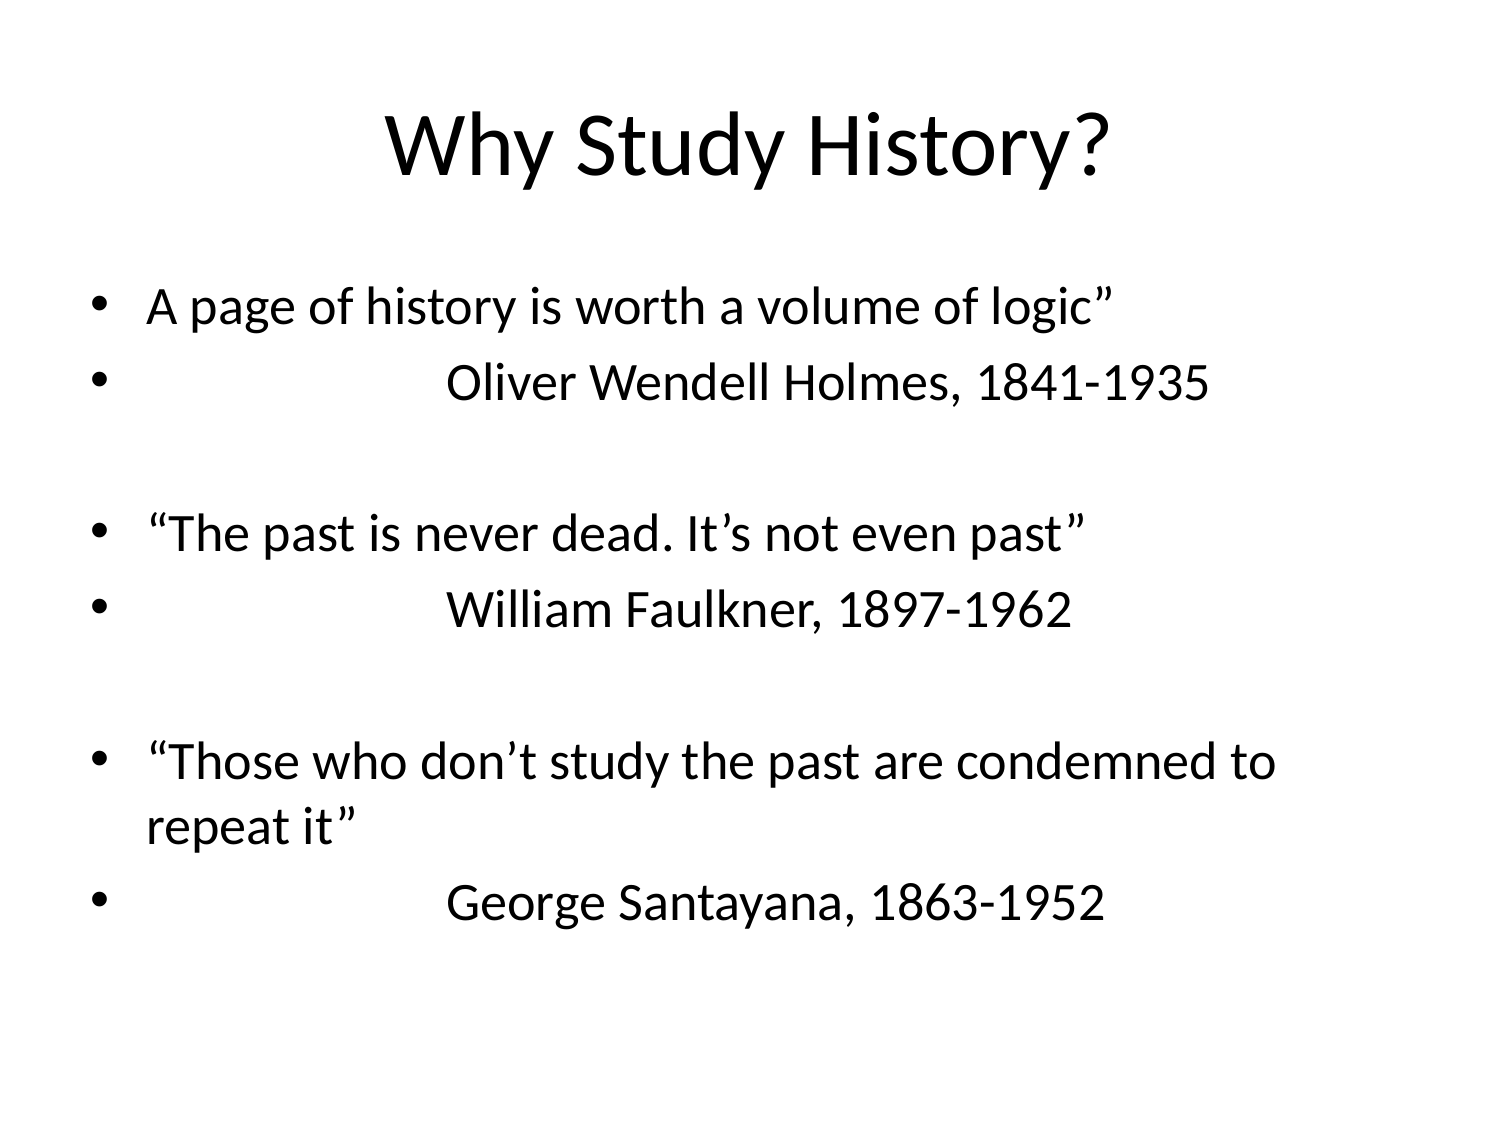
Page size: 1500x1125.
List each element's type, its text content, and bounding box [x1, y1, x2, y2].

list A page of history is worth a volume of logic” Oliver Wendell Holmes, 1841-1935 “The past is never dead. It’s not even past” William Faulkner, 1897-1962 “Those who don’t study the past are condemned to repeat it” George Santayana, 1863-1952 [75, 262, 1425, 1005]
title Why Study History? [75, 45, 1425, 233]
